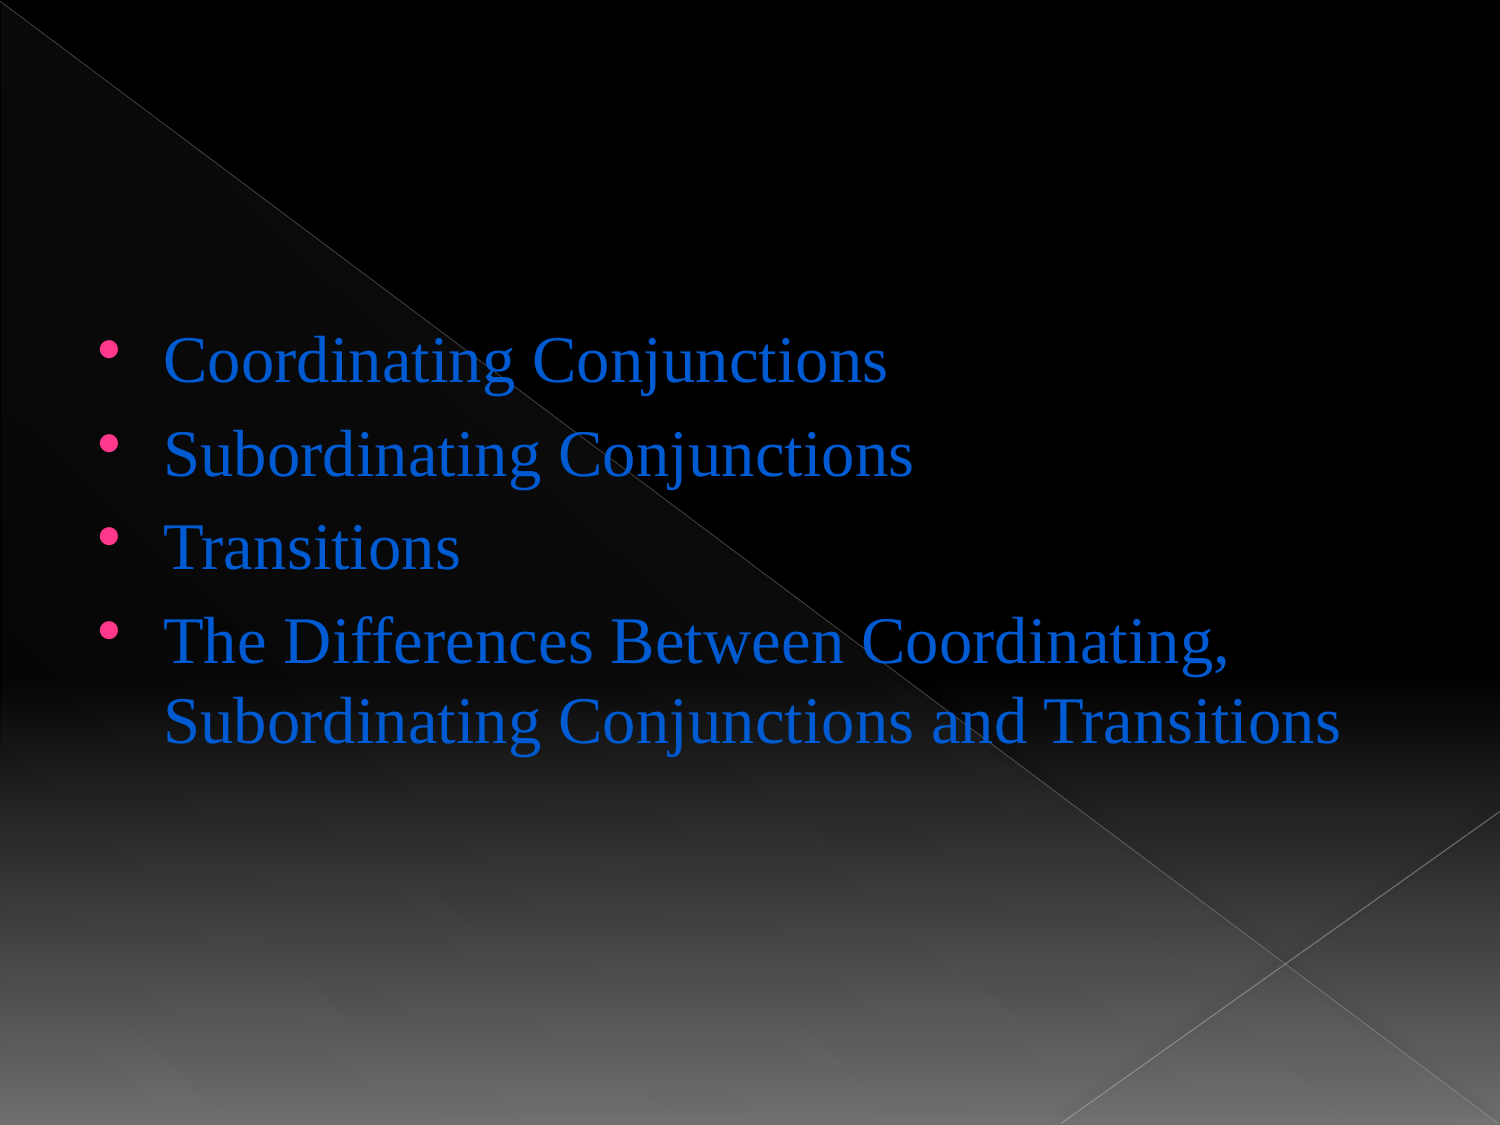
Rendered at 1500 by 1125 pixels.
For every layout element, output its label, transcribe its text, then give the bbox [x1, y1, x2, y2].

list Coordinating Conjunctions Subordinating Conjunctions Transitions The Differences Between Coordinating, Subordinating Conjunctions and Transitions [75, 308, 1425, 1059]
title [75, 43, 1425, 274]
